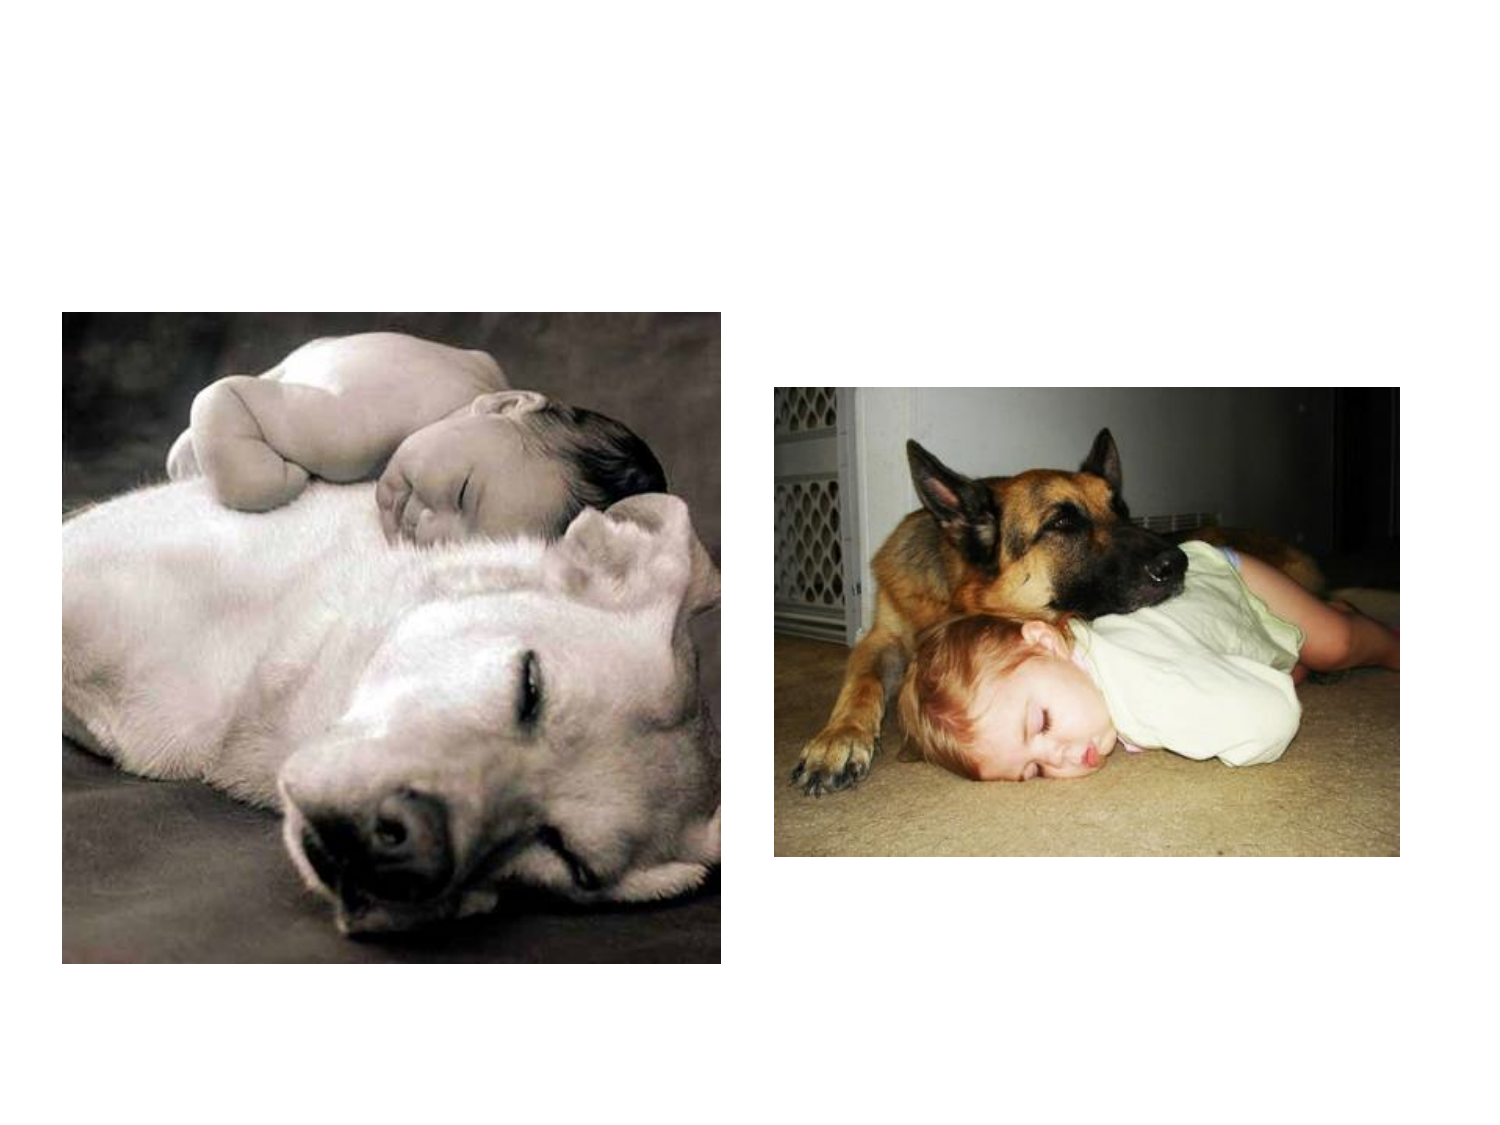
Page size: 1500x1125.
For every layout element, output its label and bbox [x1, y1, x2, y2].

picture [774, 387, 1401, 857]
picture [62, 312, 721, 965]
